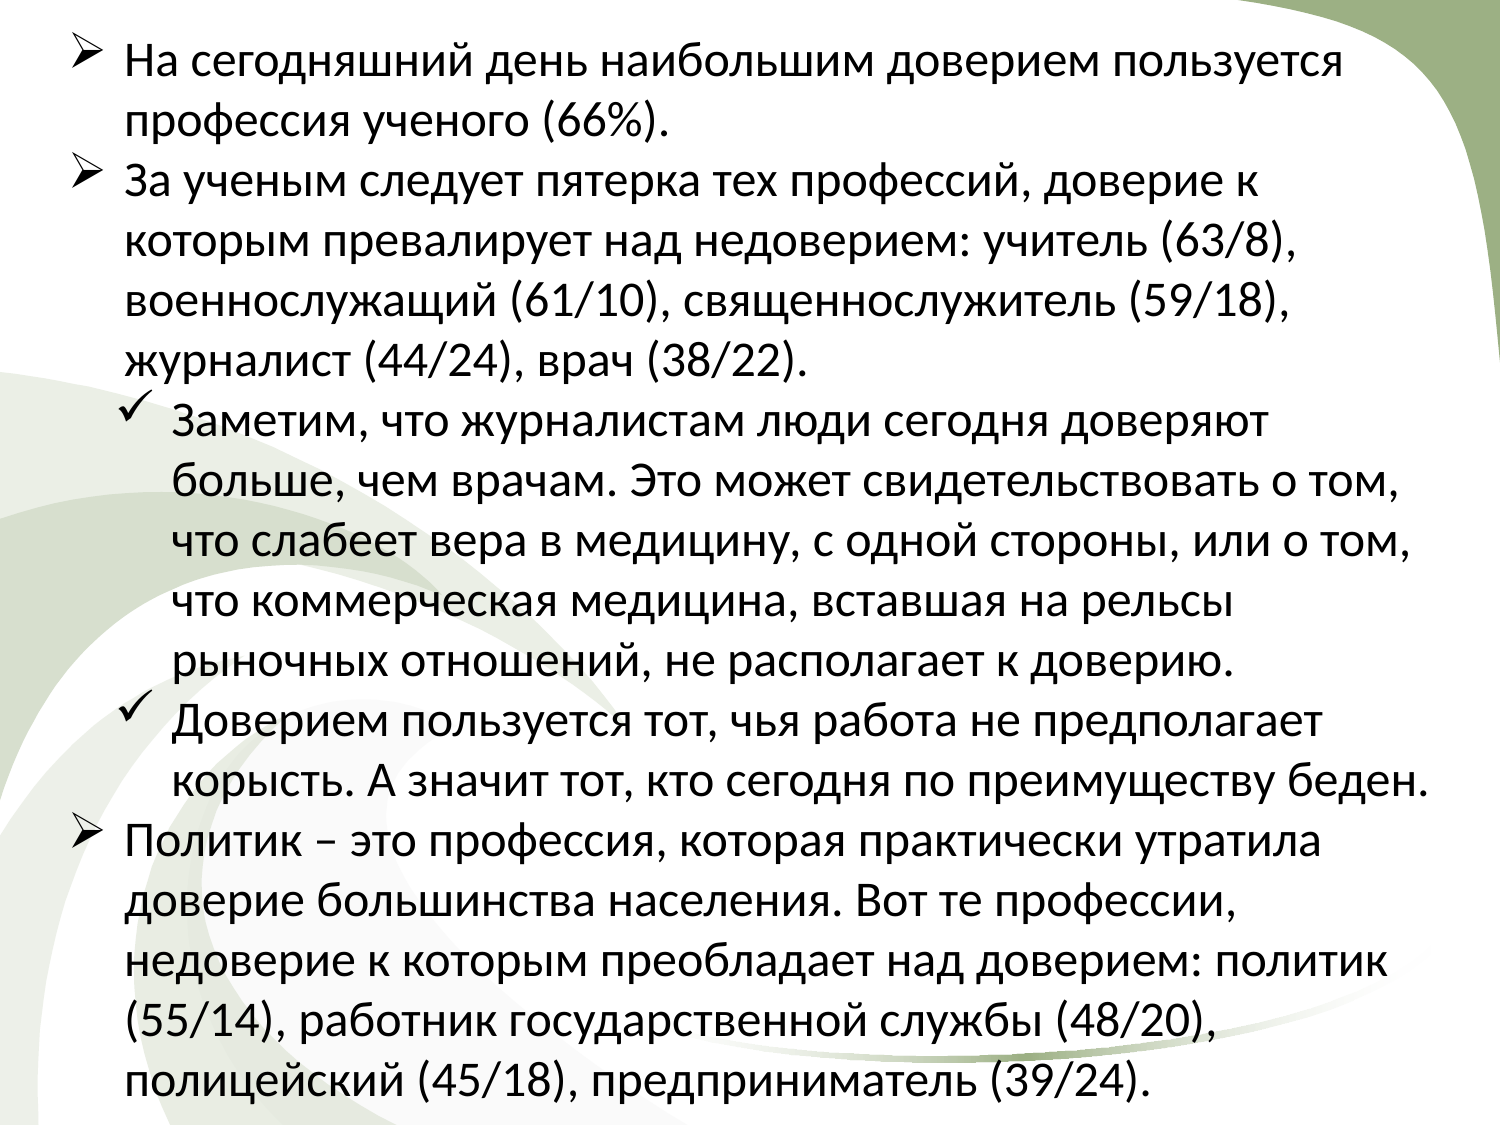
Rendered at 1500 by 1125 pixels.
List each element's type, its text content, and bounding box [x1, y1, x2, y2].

text_box На сегодняшний день наибольшим доверием пользуется профессия ученого (66%). За ученым следует пятерка тех профессий, доверие к которым превалирует над недоверием: учитель (63/8), военнослужащий (61/10), священнослужитель (59/18), журналист (44/24), врач (38/22). Заметим, что журналистам люди сегодня доверяют больше, чем врачам. Это может свидетельствовать о том, что слабеет вера в медицину, с одной стороны, или о том, что коммерческая медицина, вставшая на рельсы рыночных отношений, не располагает к доверию. Доверием пользуется тот, чья работа не предполагает корысть. А значит тот, кто сегодня по преимуществу беден. Политик – это профессия, которая практически утратила доверие большинства населения. Вот те профессии, недоверие к которым преобладает над доверием: политик (55/14), работник государственной службы (48/20), полицейский (45/18), предприниматель (39/24). [53, 19, 1447, 1114]
